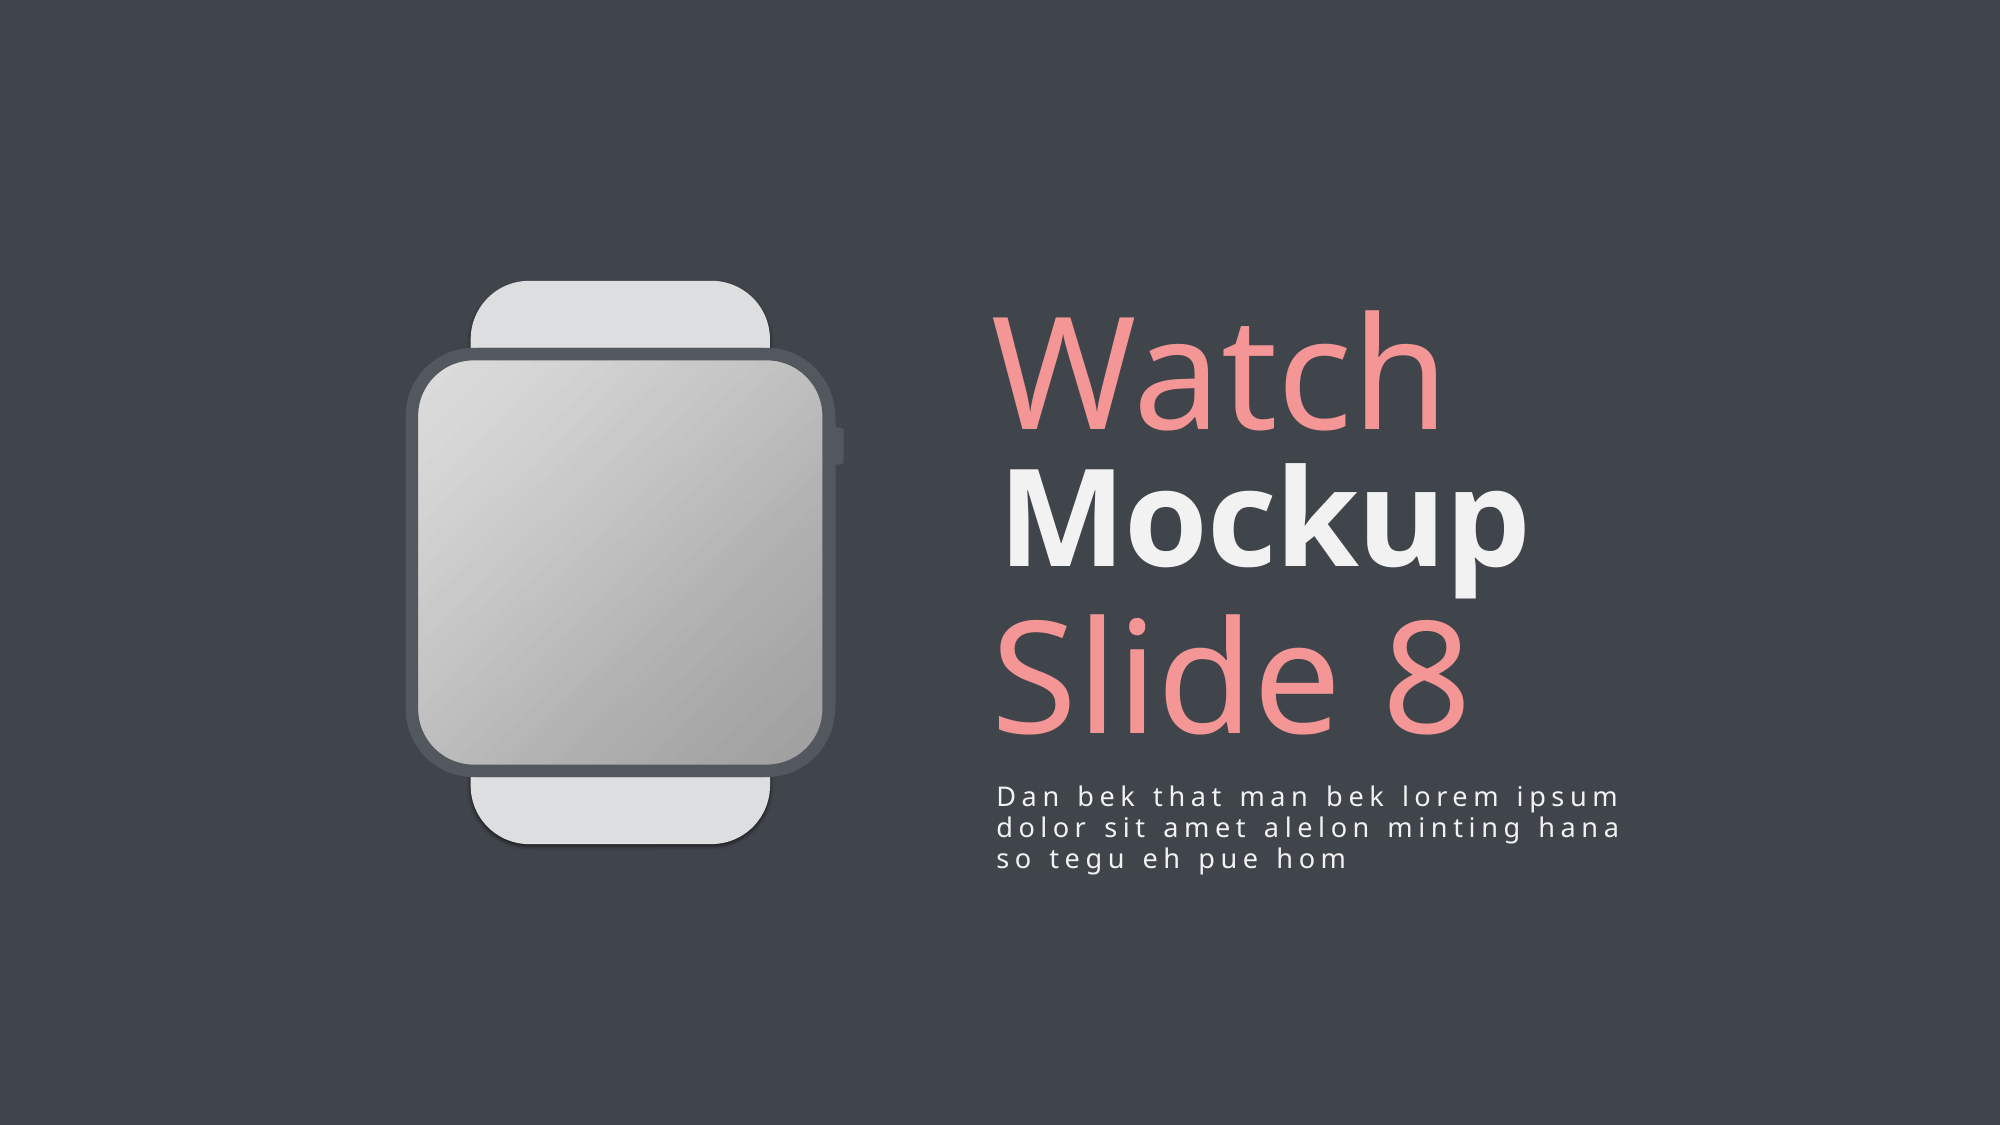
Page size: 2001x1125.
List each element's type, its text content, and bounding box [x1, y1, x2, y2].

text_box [411, 280, 844, 845]
text_box Slide 8 [987, 573, 1670, 770]
text_box Watch [987, 268, 1670, 465]
text_box Dan bek that man bek lorem ipsum dolor sit amet alelon minting hana so tegu eh pue hom [992, 776, 1654, 879]
text_box Mockup [994, 465, 1580, 598]
picture [422, 363, 821, 762]
